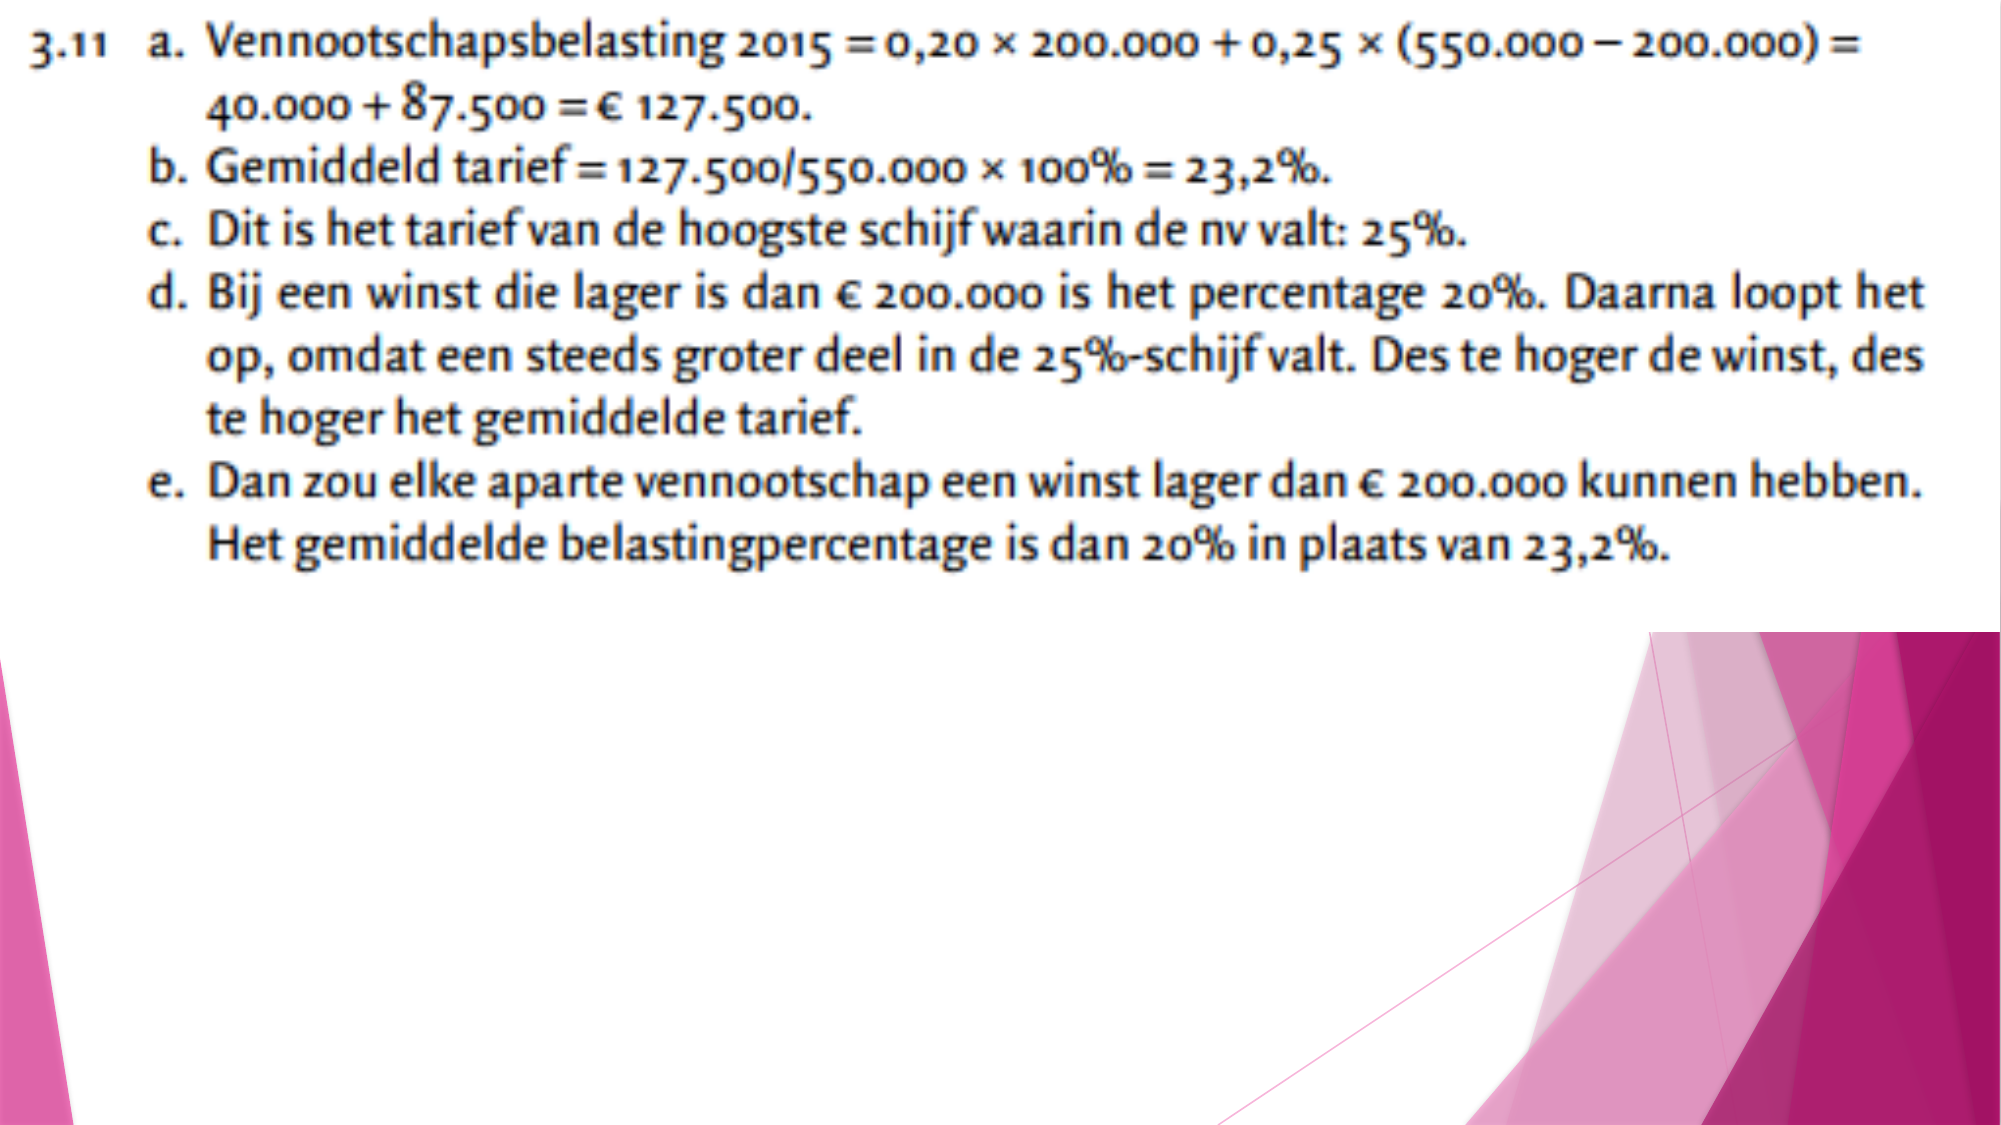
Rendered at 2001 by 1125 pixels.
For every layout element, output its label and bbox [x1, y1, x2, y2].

picture [0, 0, 2000, 632]
